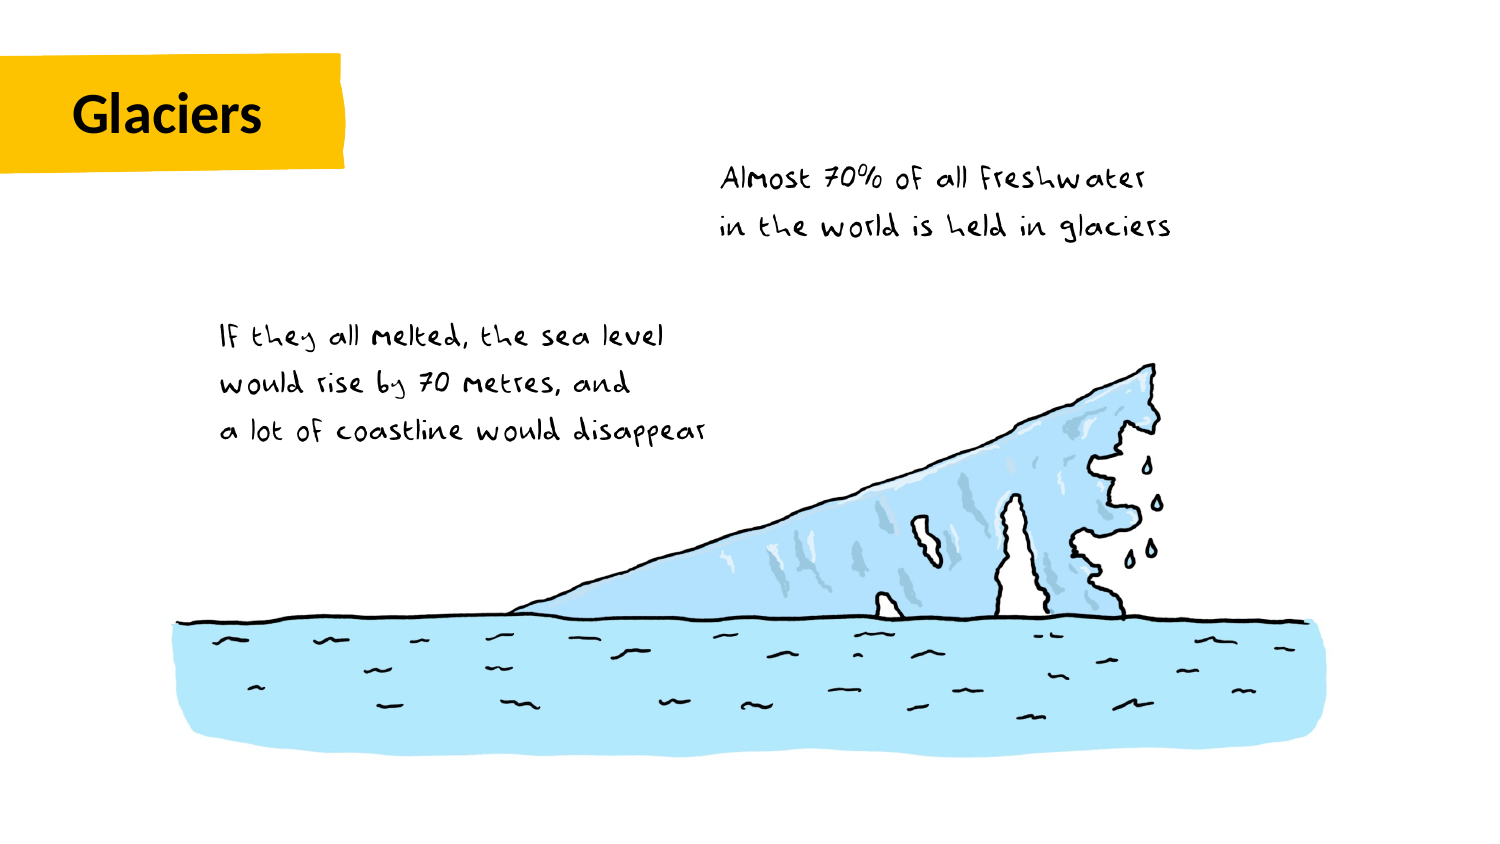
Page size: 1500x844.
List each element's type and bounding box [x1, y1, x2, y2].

picture [0, 48, 350, 177]
picture [720, 163, 1170, 243]
picture [127, 292, 1373, 797]
